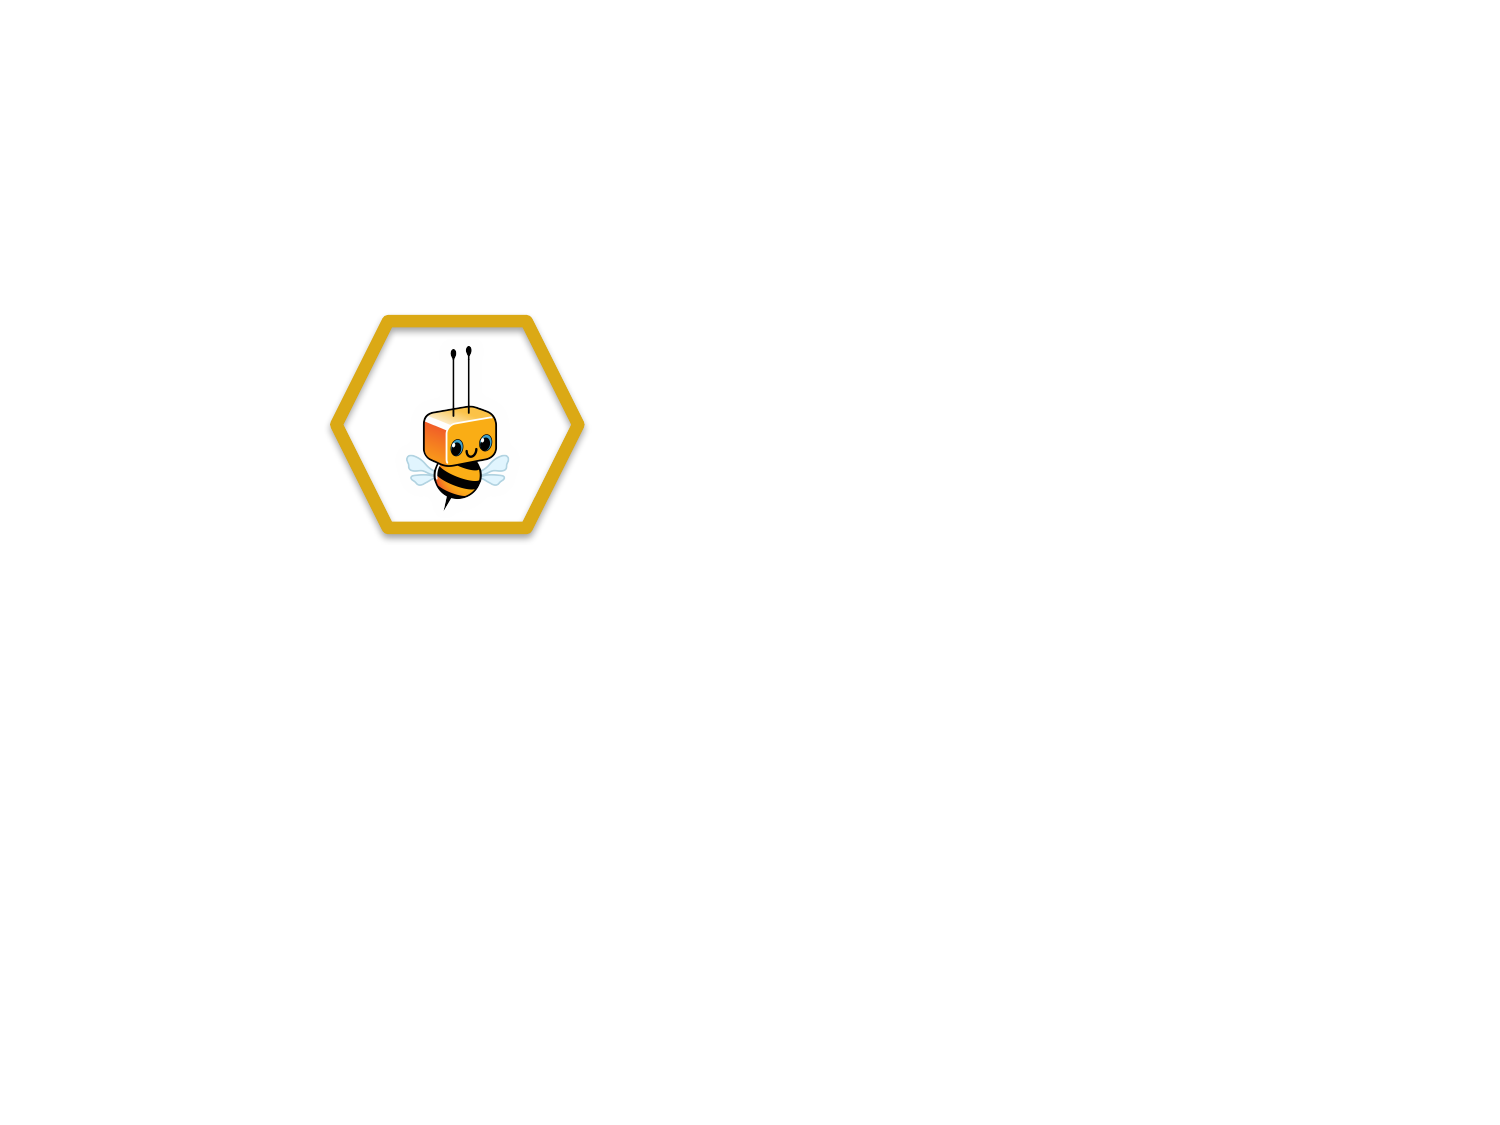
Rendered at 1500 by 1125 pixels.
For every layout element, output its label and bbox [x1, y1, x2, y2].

text_box [335, 320, 579, 522]
picture [389, 328, 526, 529]
